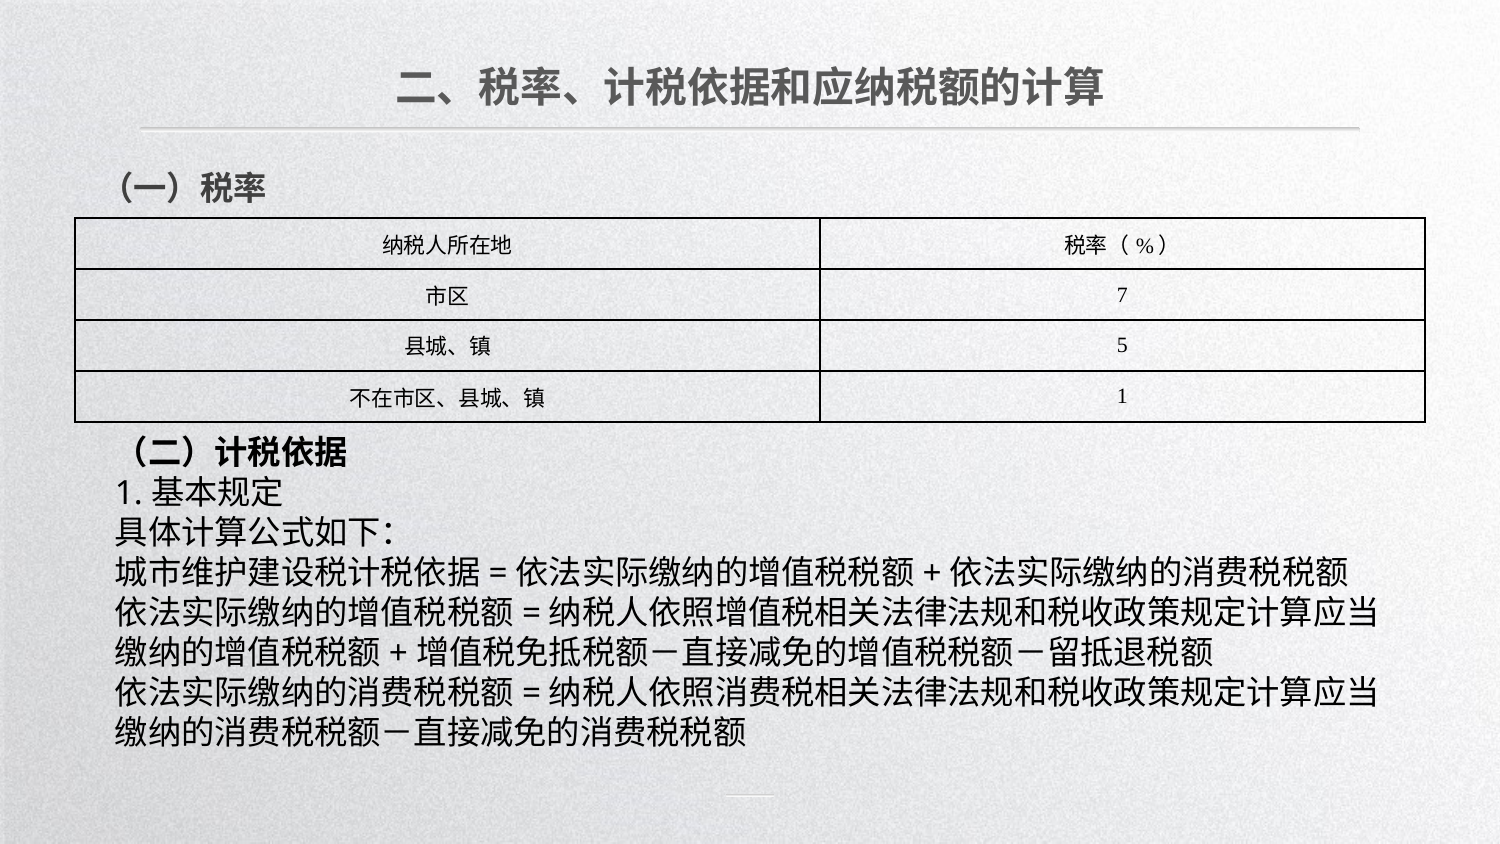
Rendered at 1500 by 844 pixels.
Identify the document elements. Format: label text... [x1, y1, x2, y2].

table_header 税率（%） [821, 219, 1424, 268]
table_cell 市区 [76, 270, 819, 319]
table_cell 县城、镇 [76, 321, 819, 370]
text_box （二）计税依据 1.基本规定 具体计算公式如下： 城市维护建设税计税依据=依法实际缴纳的增值税税额+依法实际缴纳的消费税税额 依法实际缴纳的增值税税额=纳税人依照增值税相关法律法规和税收政策规定计算应当缴纳的增值税税额+增值税免抵税额－直接减免的增值税税额－留抵退税额 依法实际缴纳的消费税税额=纳税人依照消费税相关法律法规和税收政策规定计算应当缴纳的消费税税额－直接减免的消费税税额 [100, 424, 1400, 759]
table_cell 7 [821, 270, 1424, 319]
text_box （一）税率 [100, 159, 1400, 208]
table_cell 5 [821, 321, 1424, 370]
table_header 纳税人所在地 [76, 219, 819, 268]
table_cell 不在市区、县城、镇 [76, 372, 819, 421]
picture [0, 0, 1500, 844]
table_cell 1 [821, 372, 1424, 421]
text_box 二、税率、计税依据和应纳税额的计算 [368, 55, 1132, 117]
